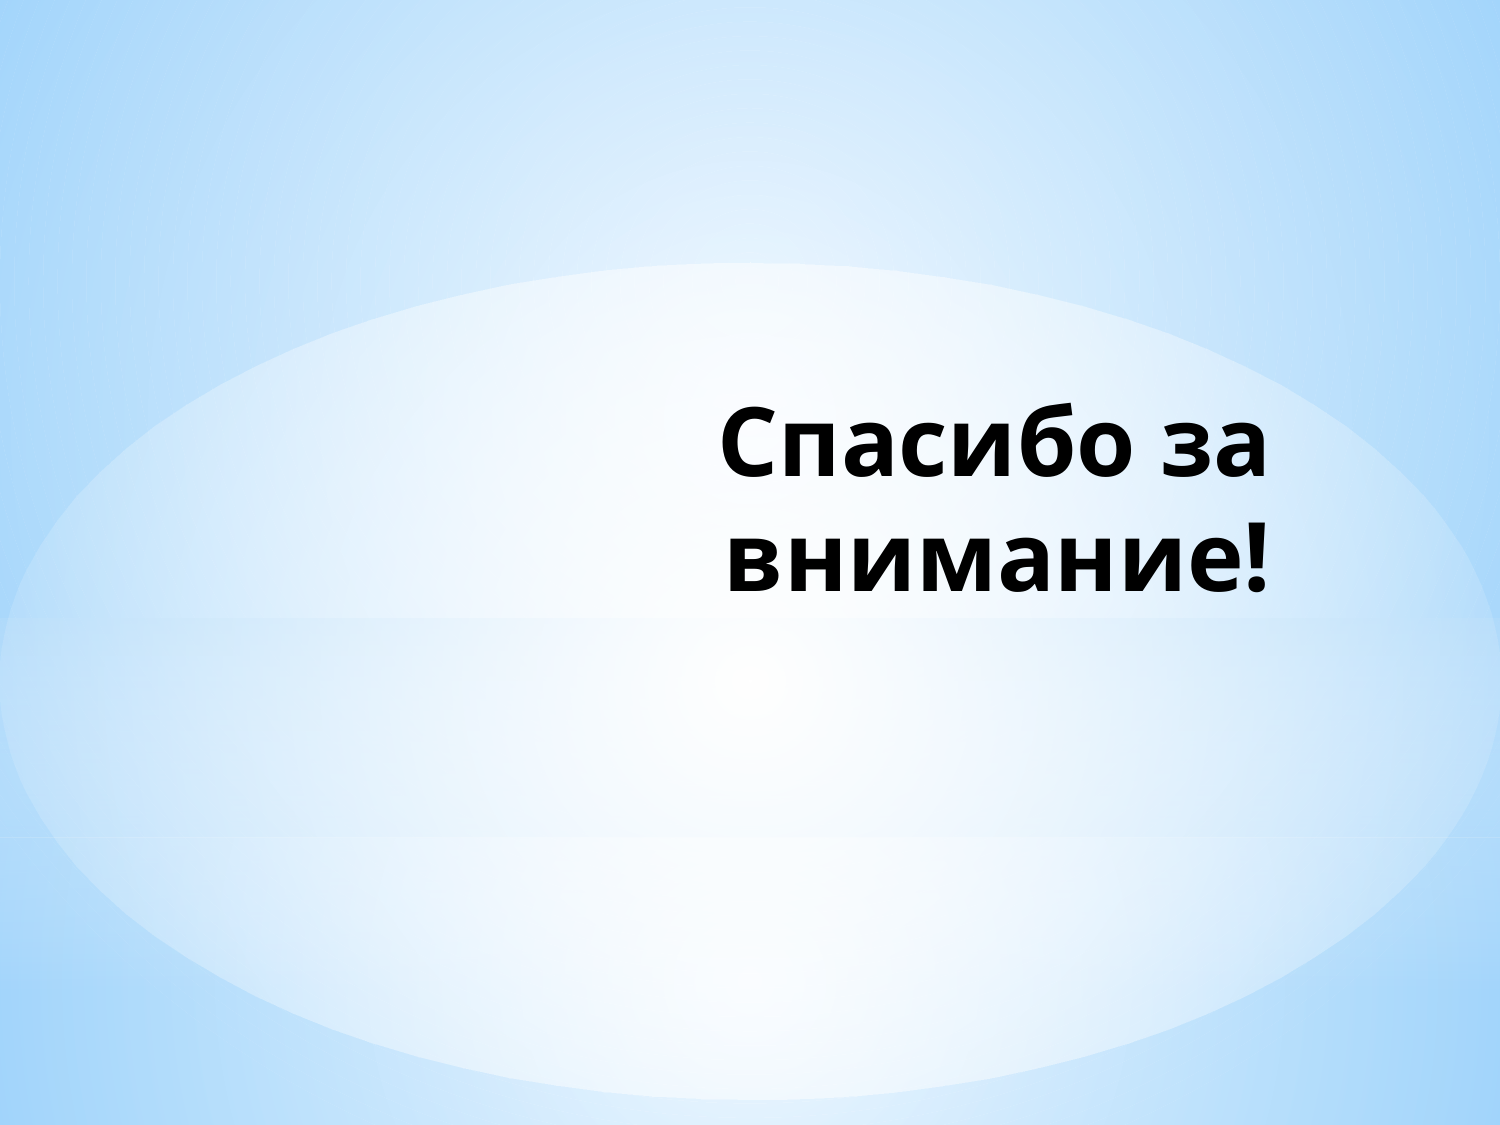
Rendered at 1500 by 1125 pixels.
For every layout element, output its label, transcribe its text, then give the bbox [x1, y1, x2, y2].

title Спасибо за внимание! [218, 373, 1287, 561]
